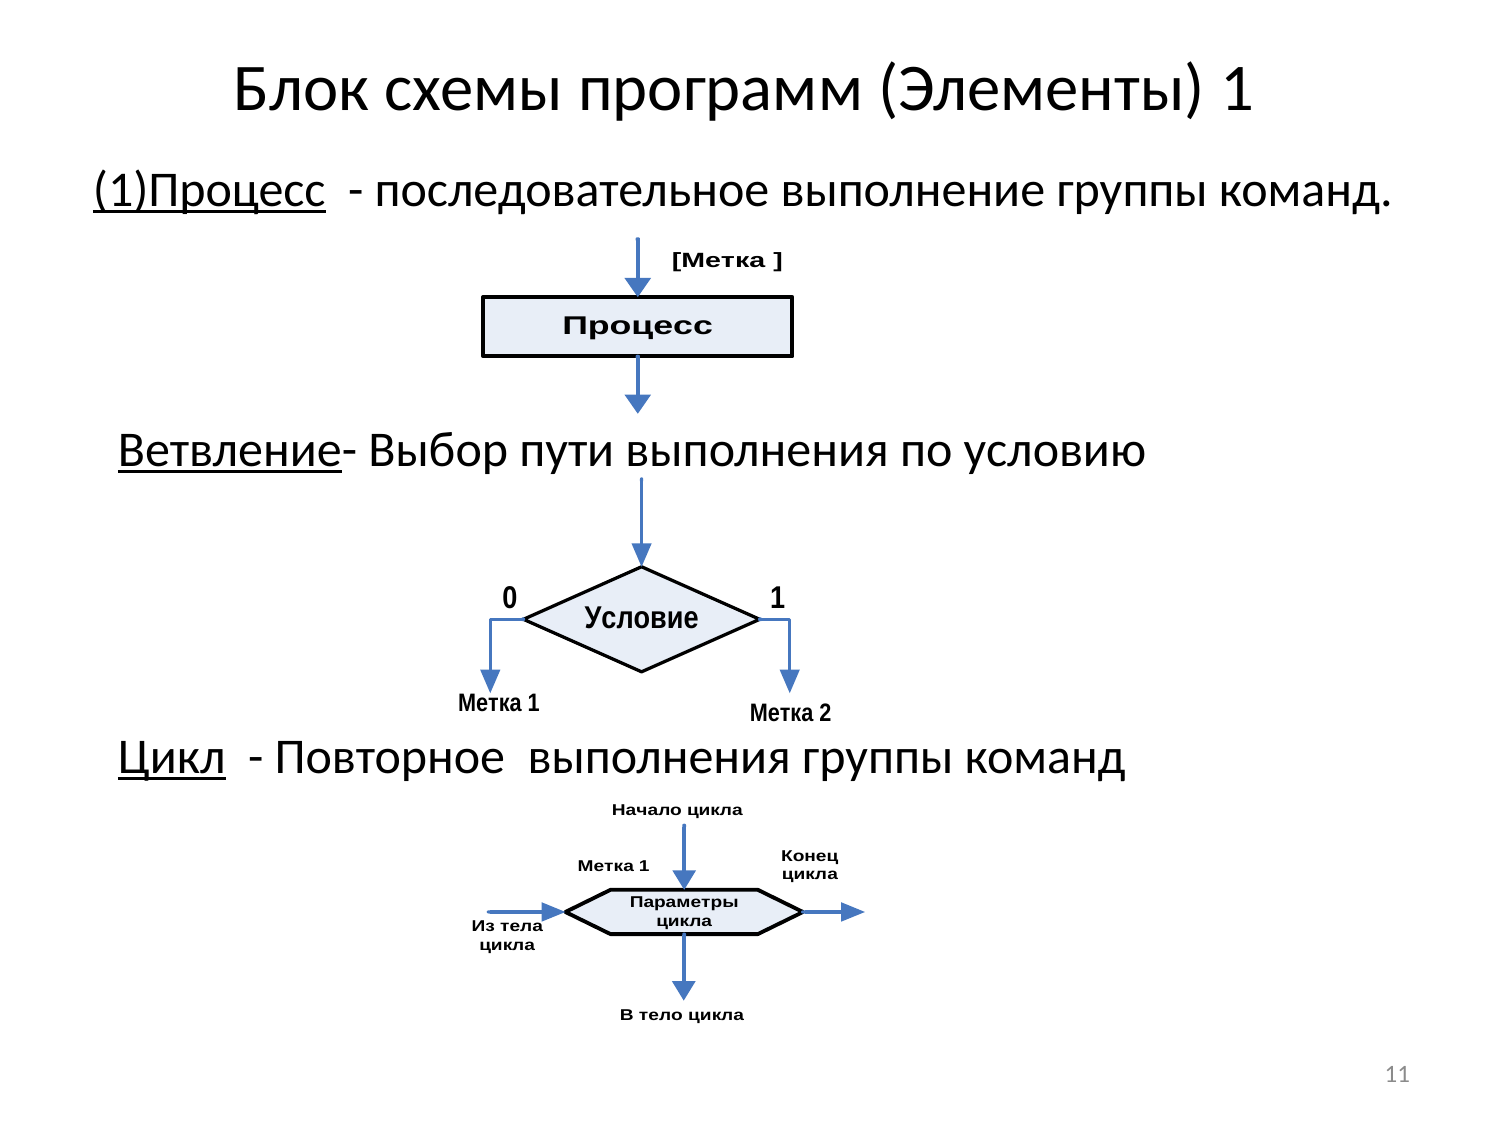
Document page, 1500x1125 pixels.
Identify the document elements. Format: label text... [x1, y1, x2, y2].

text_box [478, 219, 798, 433]
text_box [432, 455, 857, 753]
text_box (1)Процесс - последовательное выполнение группы команд. [78, 148, 1429, 268]
text_box Цикл - Повторное выполнения группы команд [103, 716, 1453, 835]
text_box Ветвление- Выбор пути выполнения по условию [103, 408, 1453, 527]
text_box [454, 786, 876, 1036]
slide_number 11 [1074, 1042, 1425, 1103]
title Блок схемы программ (Элементы) 1 [135, 19, 1353, 148]
